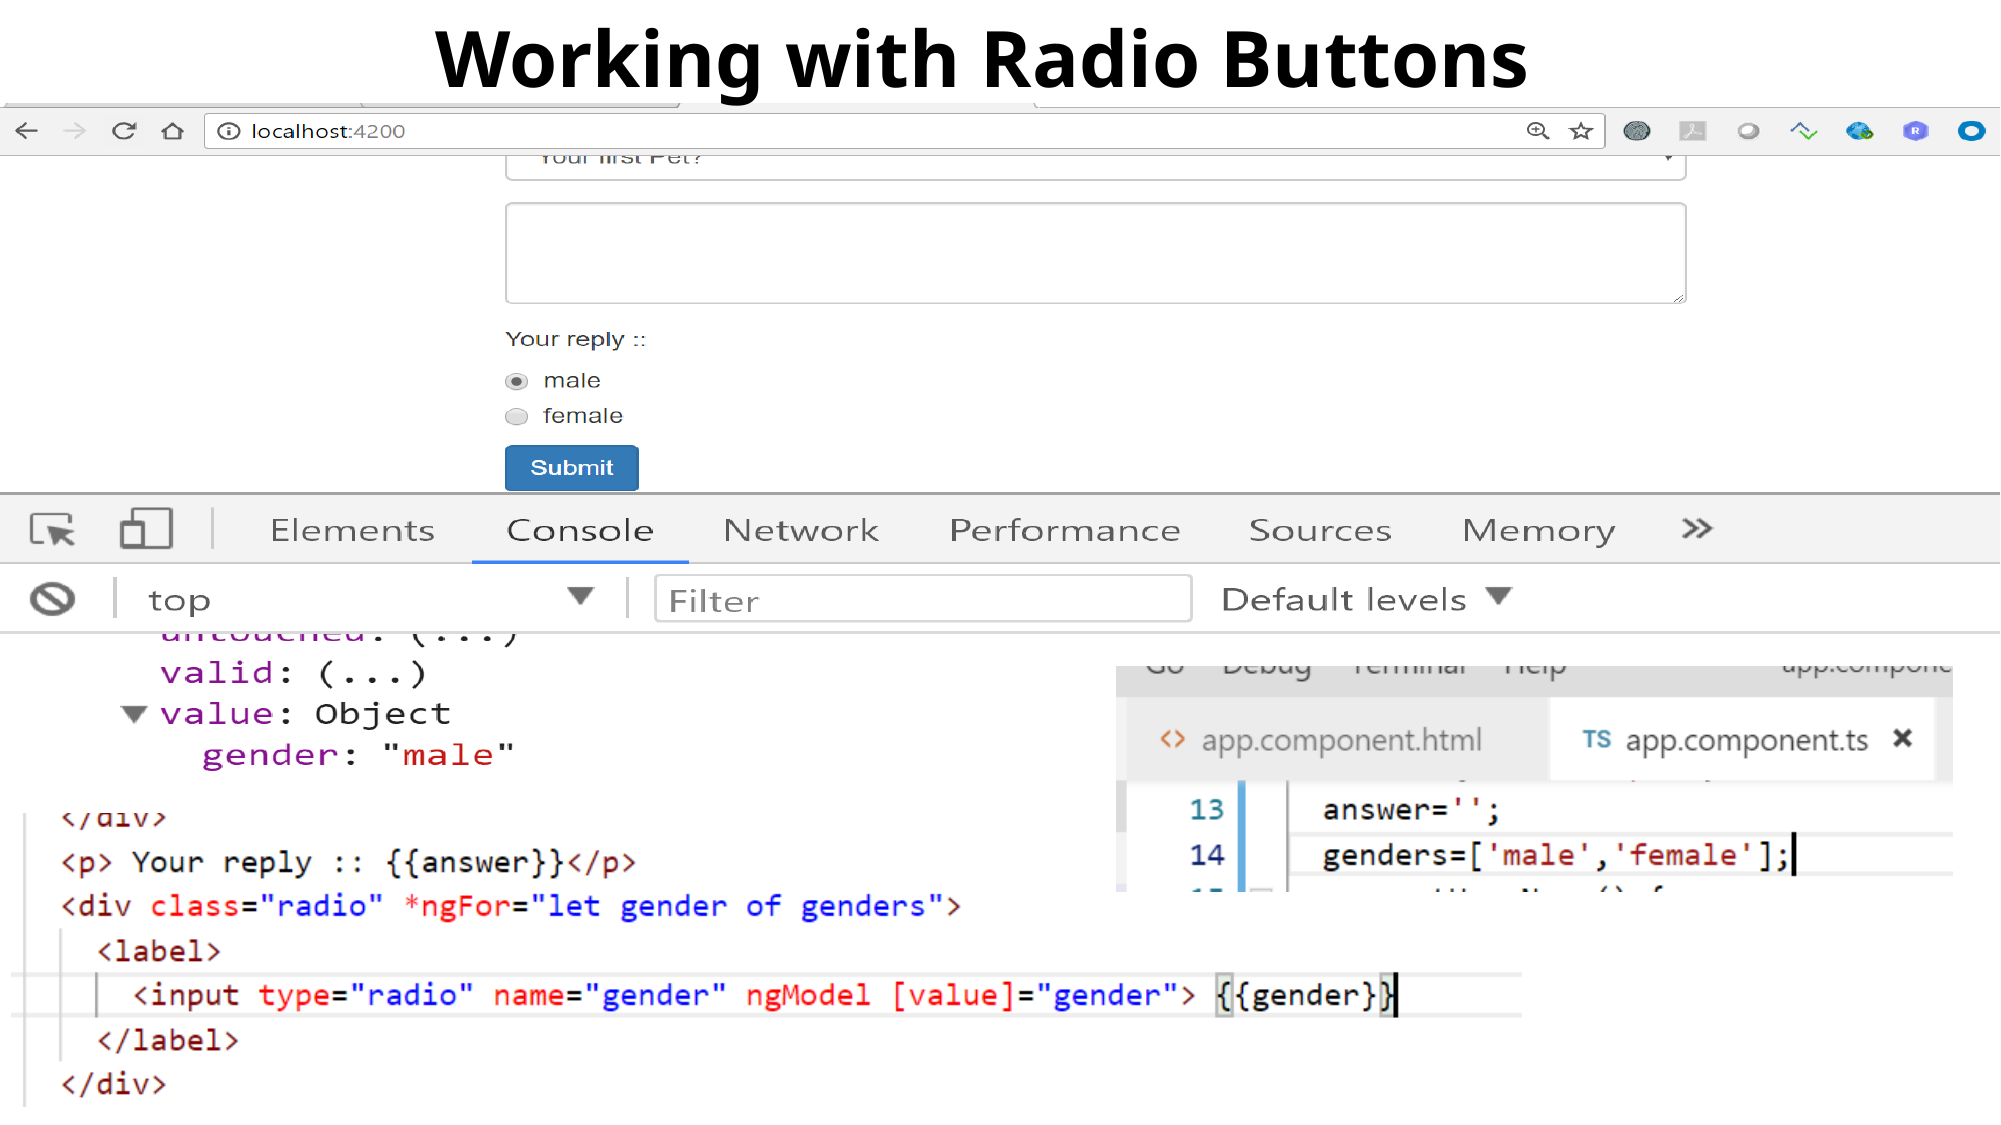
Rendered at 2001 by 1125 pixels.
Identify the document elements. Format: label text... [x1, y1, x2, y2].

title Working with Radio Buttons [120, 12, 1846, 103]
picture [0, 103, 2000, 1107]
